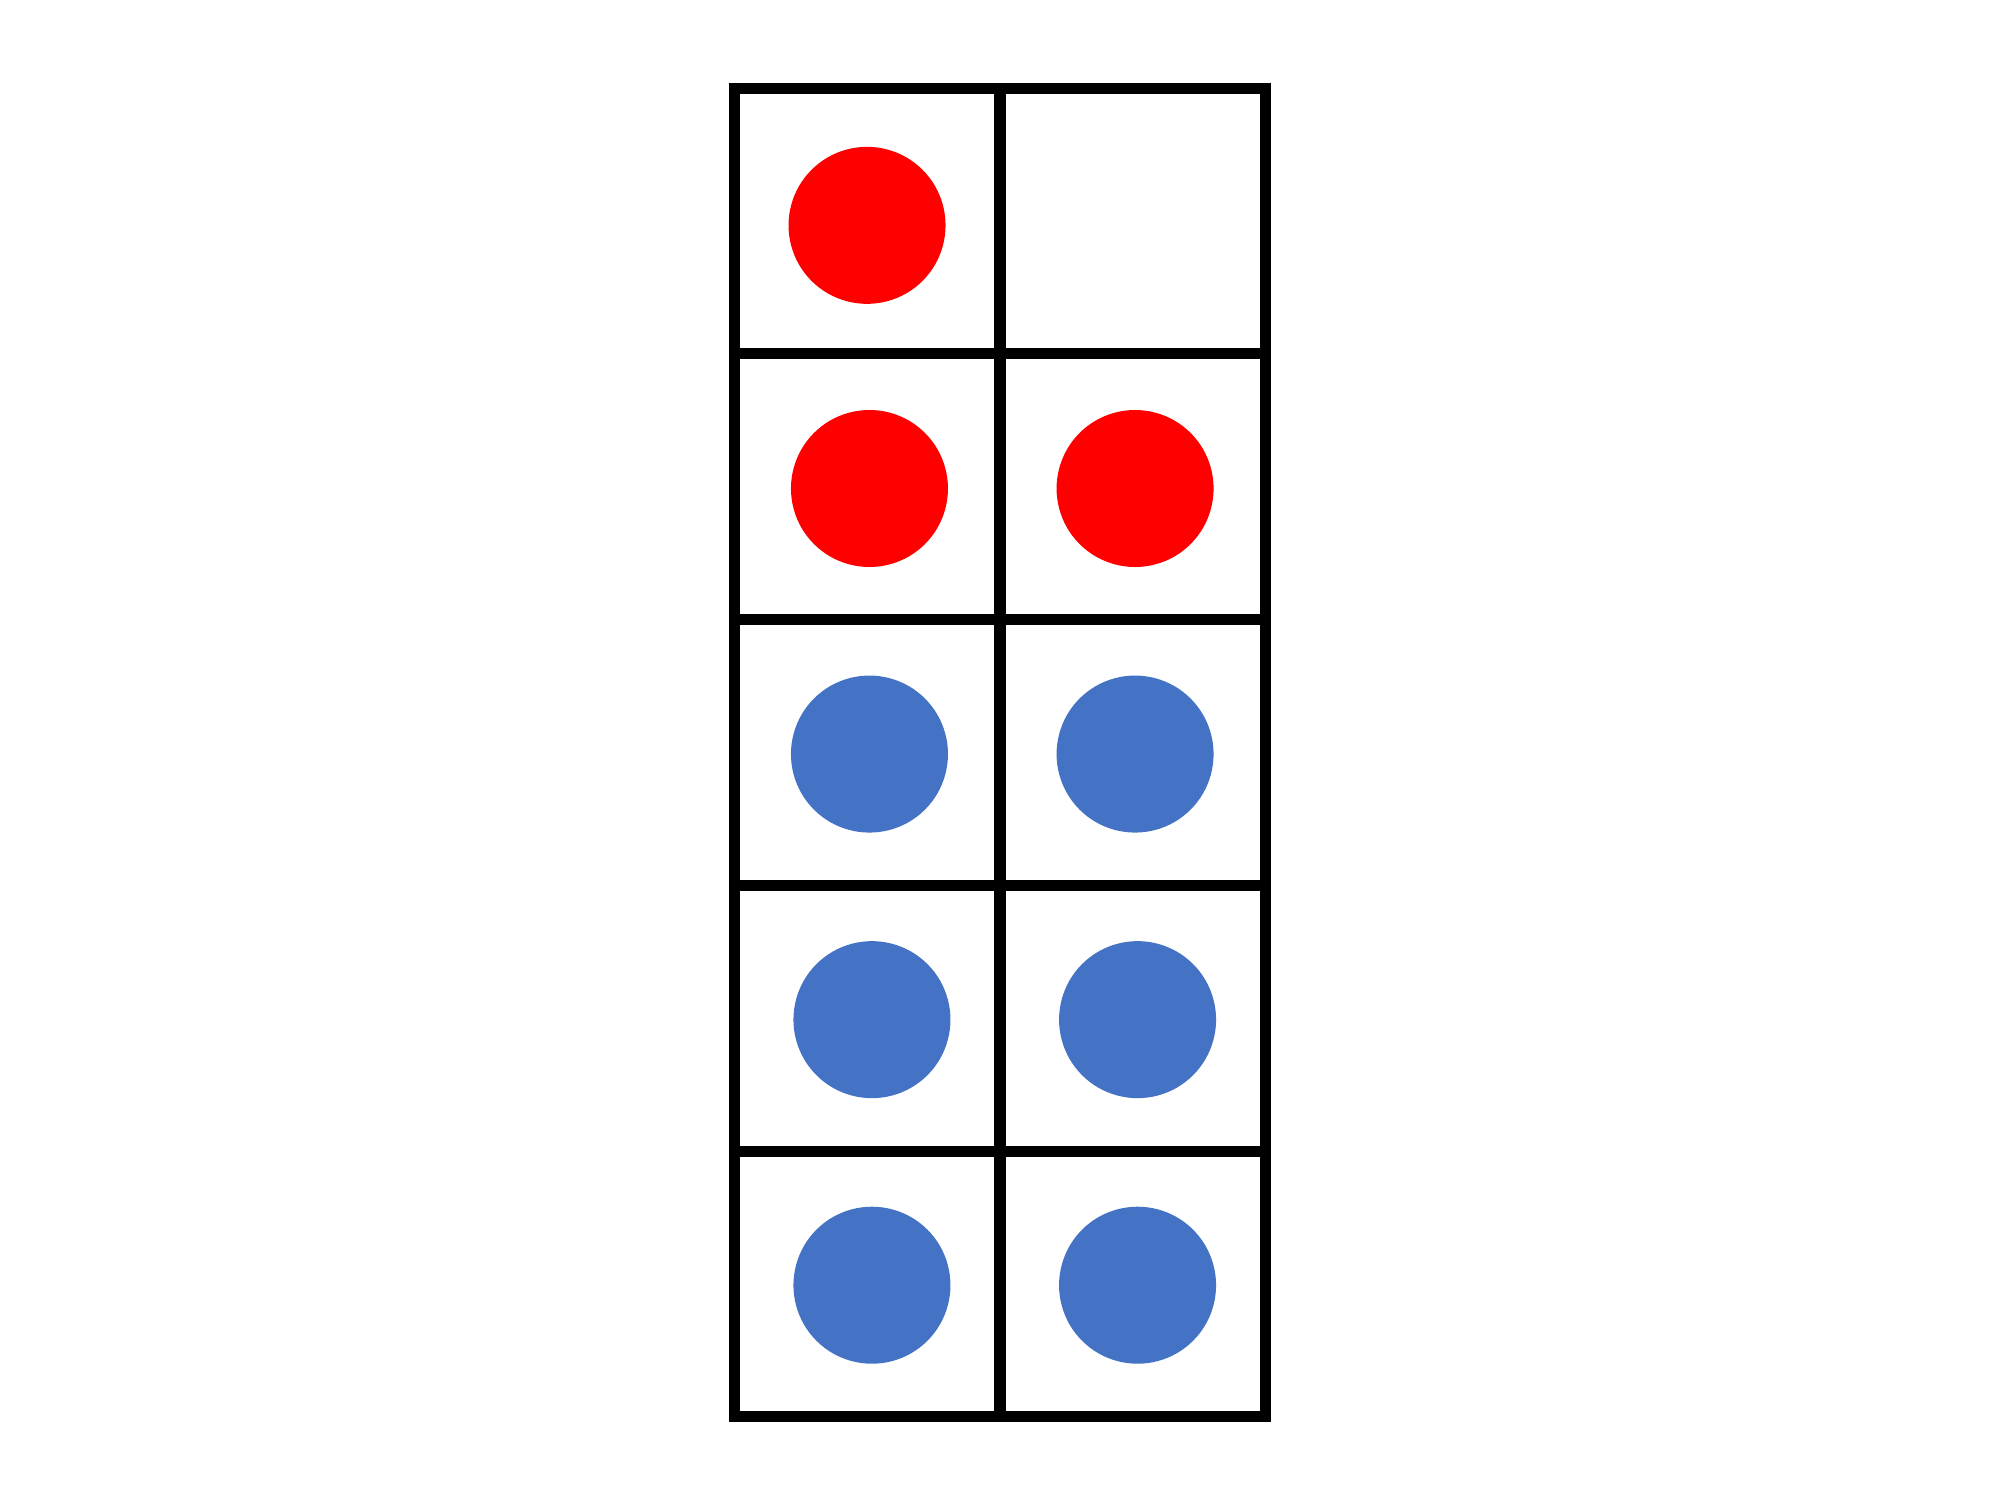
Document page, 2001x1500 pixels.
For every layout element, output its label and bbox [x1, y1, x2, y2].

text_box [1062, 1210, 1213, 1361]
text_box [1060, 679, 1210, 829]
text_box [1060, 413, 1210, 564]
table_cell [1006, 891, 1260, 1146]
text_box [794, 679, 945, 829]
text_box [797, 1210, 947, 1361]
table_cell [740, 625, 994, 880]
table_cell [1006, 359, 1260, 614]
table_cell [740, 1157, 994, 1411]
text_box [1062, 944, 1213, 1095]
table_cell [1006, 625, 1260, 880]
table_cell [1006, 1157, 1260, 1411]
table_header [740, 94, 994, 348]
table_header [1006, 94, 1260, 348]
text_box [794, 413, 945, 564]
table_cell [740, 891, 994, 1146]
text_box [797, 944, 947, 1095]
text_box [792, 150, 942, 301]
table_cell [740, 359, 994, 614]
